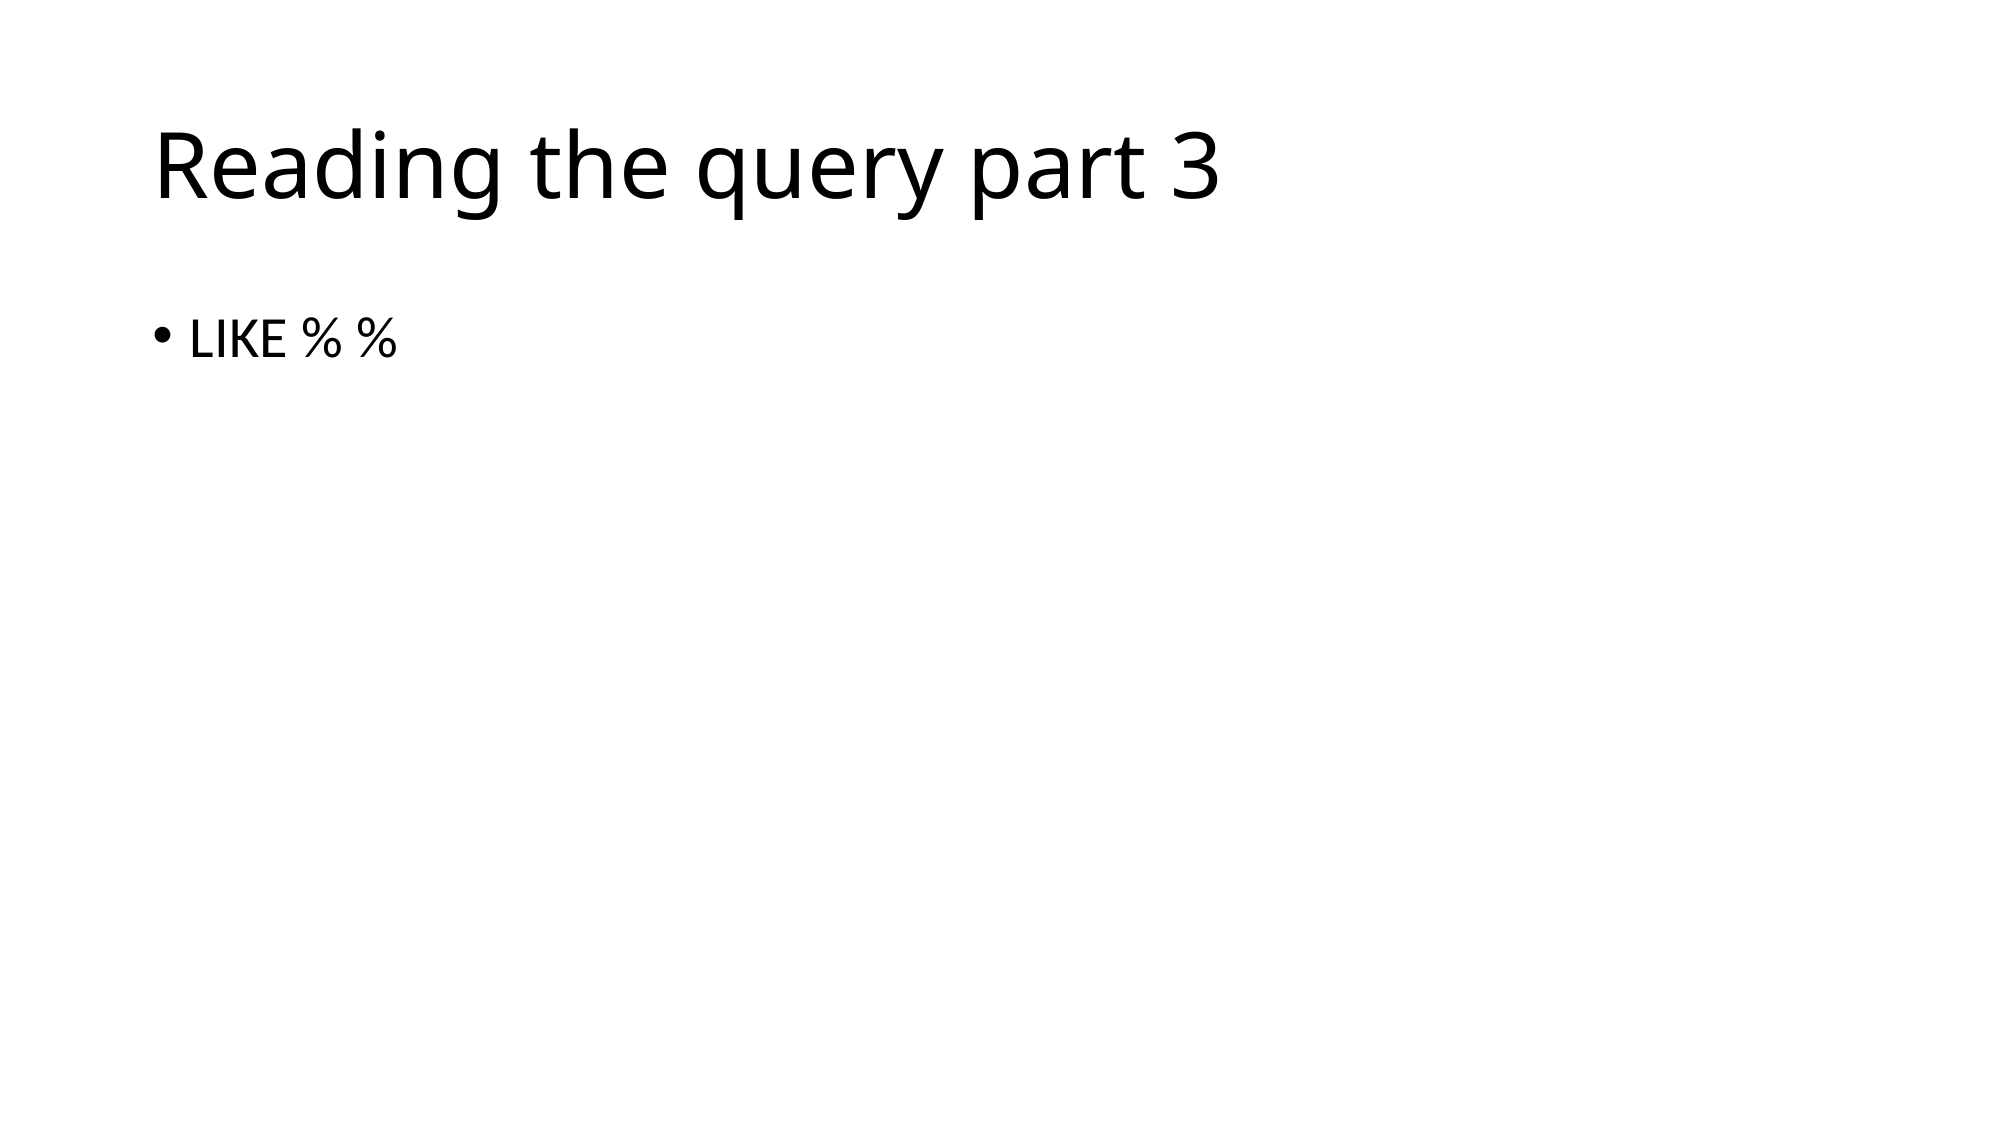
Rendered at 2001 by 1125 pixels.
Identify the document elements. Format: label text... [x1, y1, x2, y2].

title Reading the query part 3 [137, 59, 1863, 278]
list LIKE % % [137, 299, 1863, 1014]
